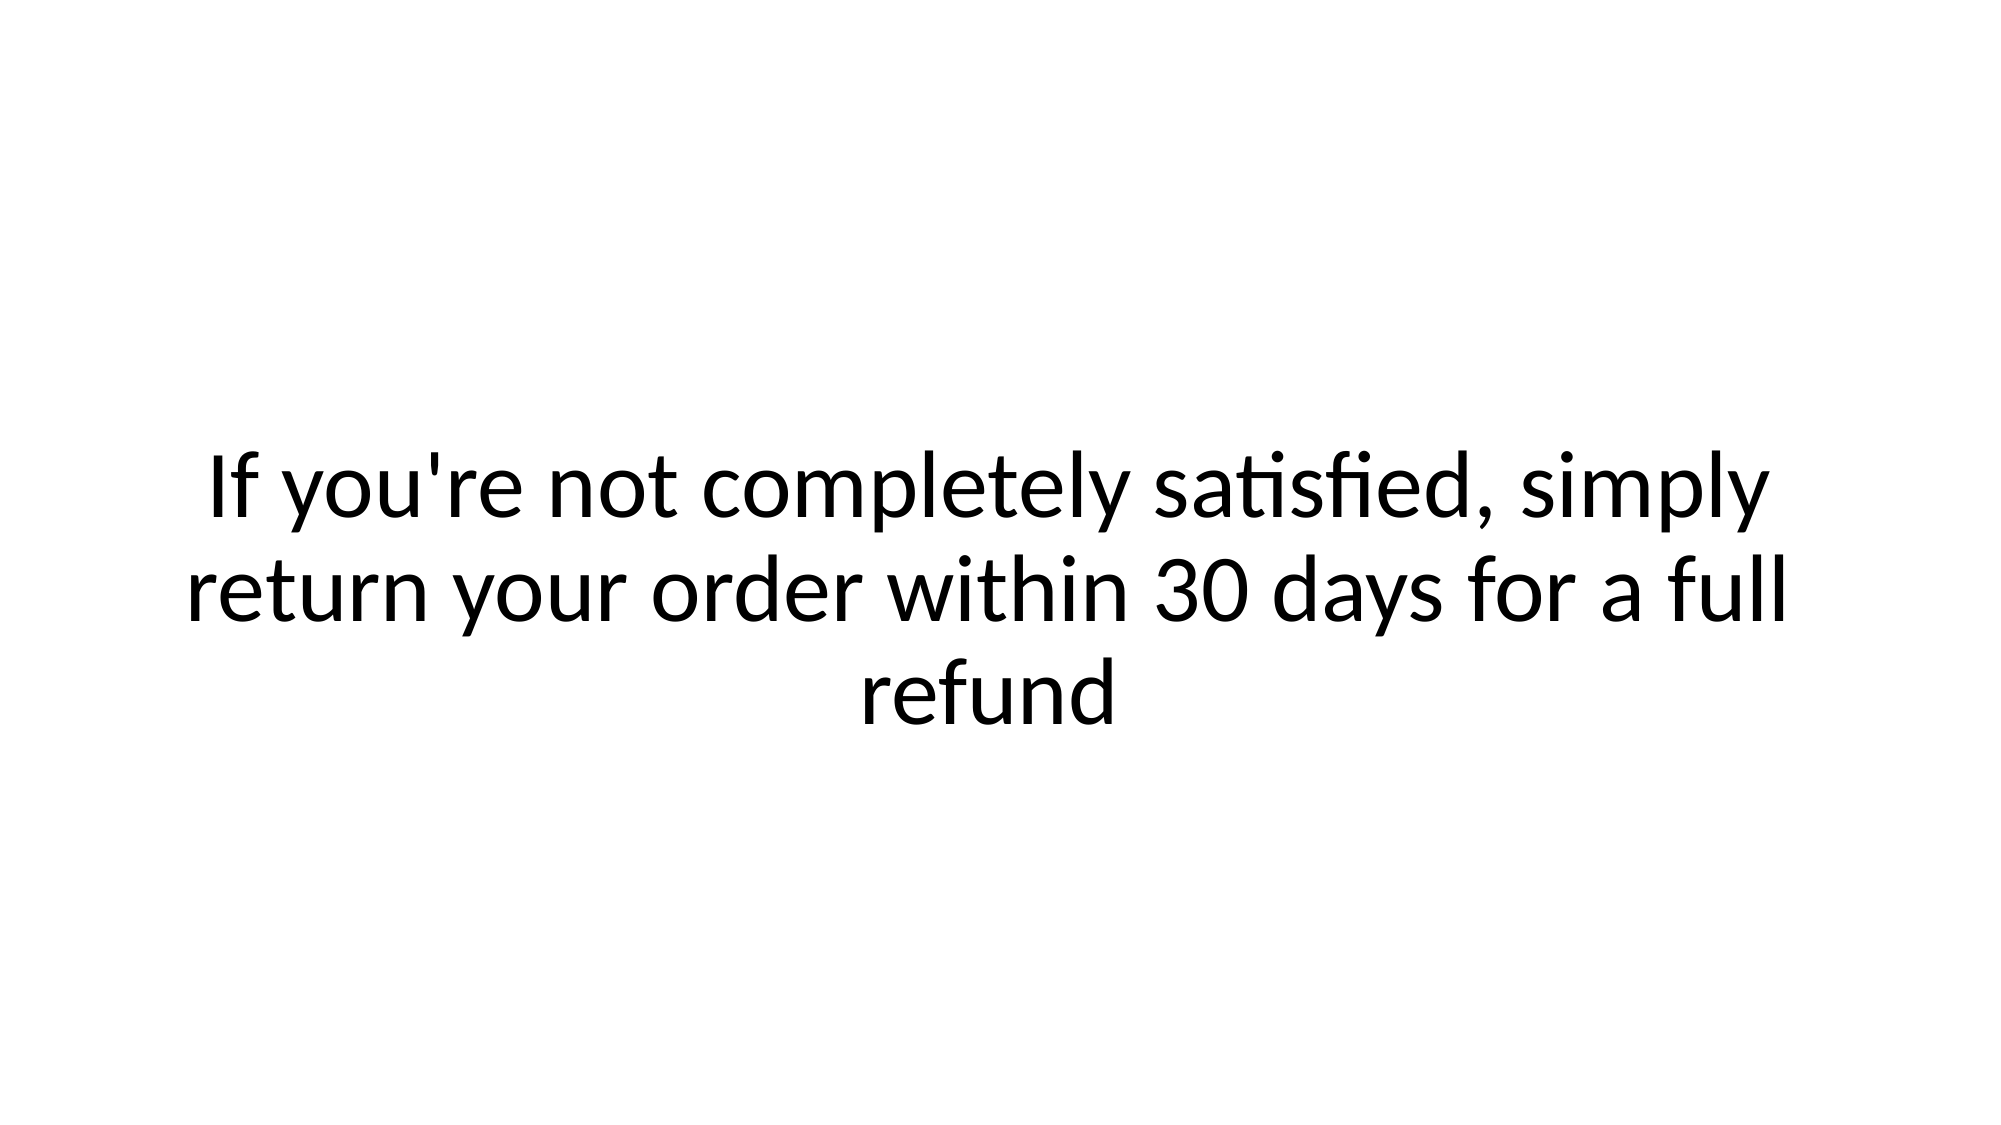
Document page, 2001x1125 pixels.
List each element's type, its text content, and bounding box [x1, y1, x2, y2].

list If you're not completely satisfied, simply return your order within 30 days for a full refund [145, 427, 1834, 918]
